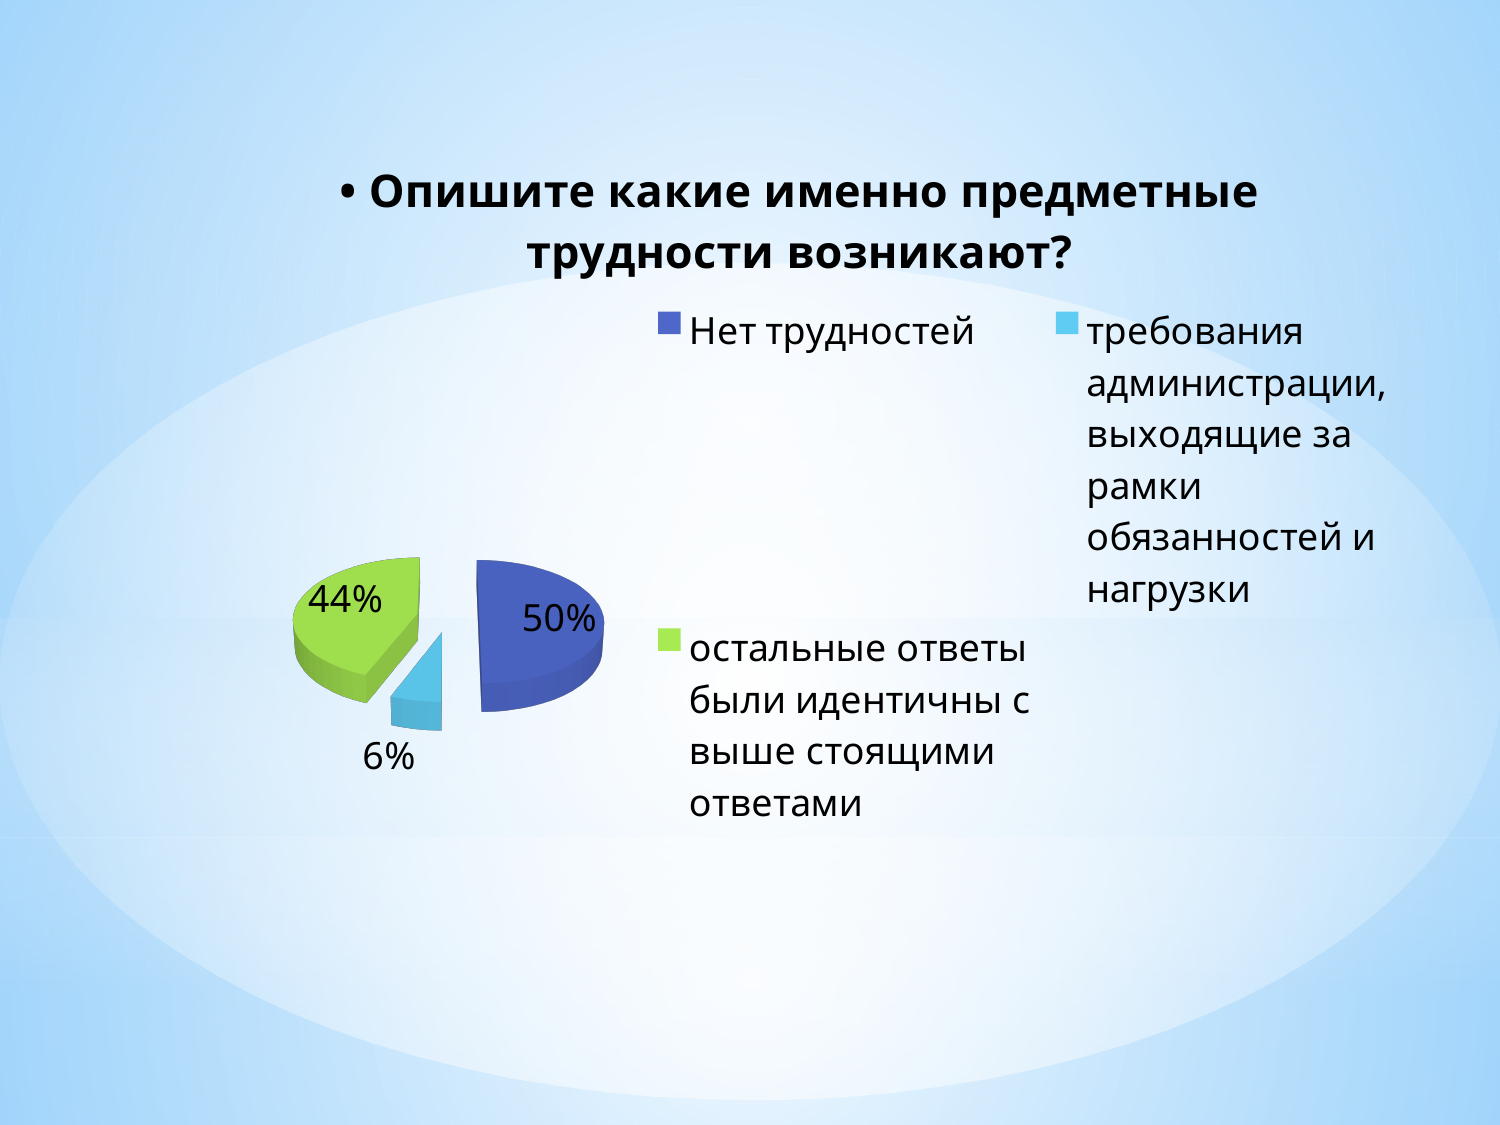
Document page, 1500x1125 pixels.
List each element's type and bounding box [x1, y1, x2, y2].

chart [187, 119, 1412, 1012]
